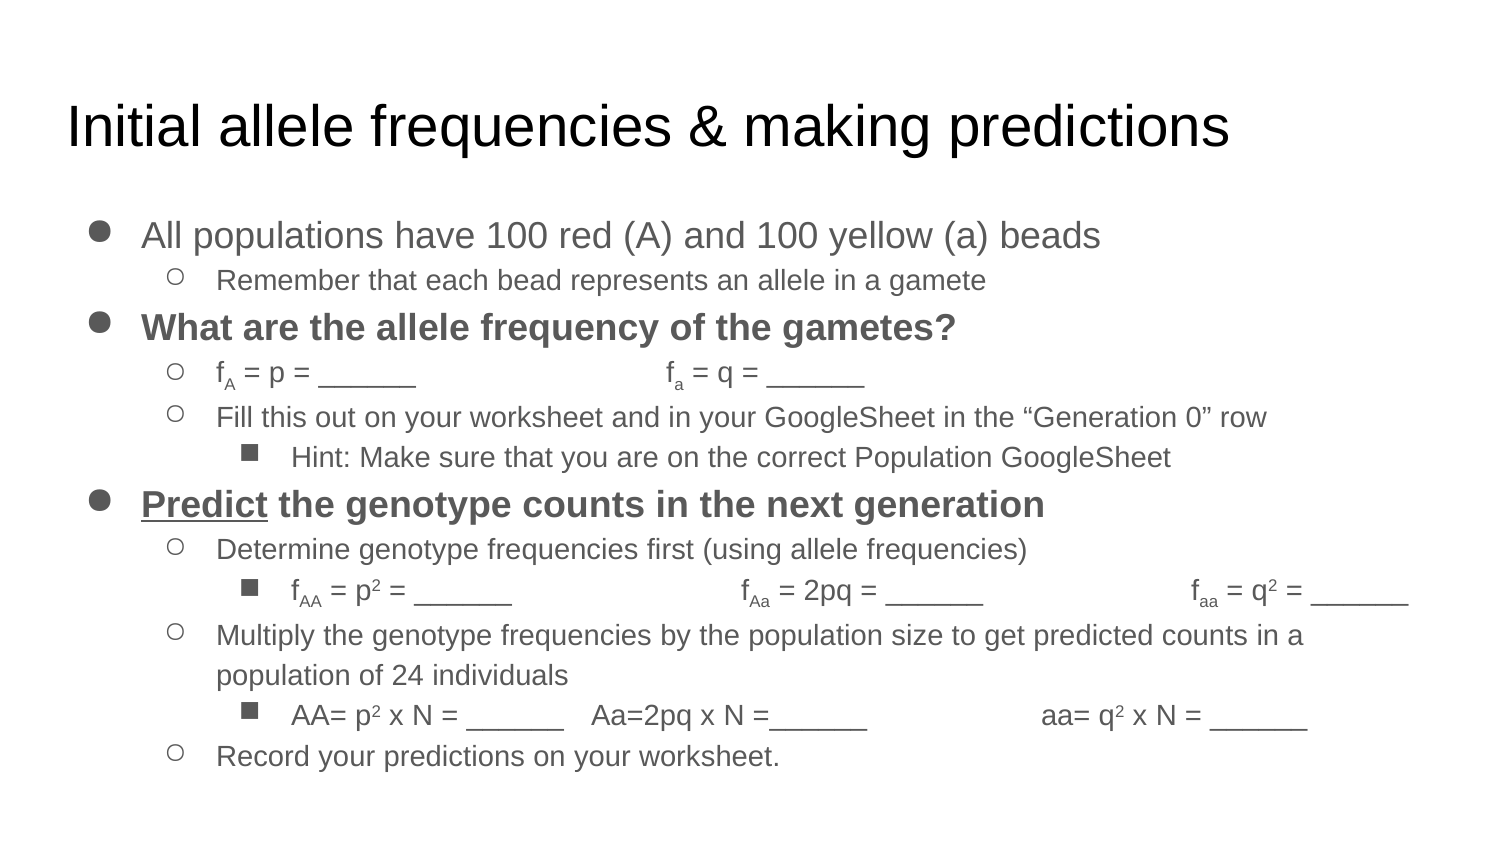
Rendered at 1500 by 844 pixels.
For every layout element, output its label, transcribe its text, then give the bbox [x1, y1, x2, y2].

title Initial allele frequencies & making predictions [51, 72, 1449, 167]
list All populations have 100 red (A) and 100 yellow (a) beads Remember that each bead represents an allele in a gamete What are the allele frequency of the gametes? fA = p = ______ fa = q = ______ Fill this out on your worksheet and in your GoogleSheet in the “Generation 0” row Hint: Make sure that you are on the correct Population GoogleSheet Predict the genotype counts in the next generation Determine genotype frequencies first (using allele frequencies) fAA = p2 = ______ fAa = 2pq = ______ faa = q2 = ______ Multiply the genotype frequencies by the population size to get predicted counts in a population of 24 individuals AA= p2 x N = ______ Aa=2pq x N =______ aa= q2 x N = ______ Record your predictions on your worksheet. [51, 189, 1449, 790]
